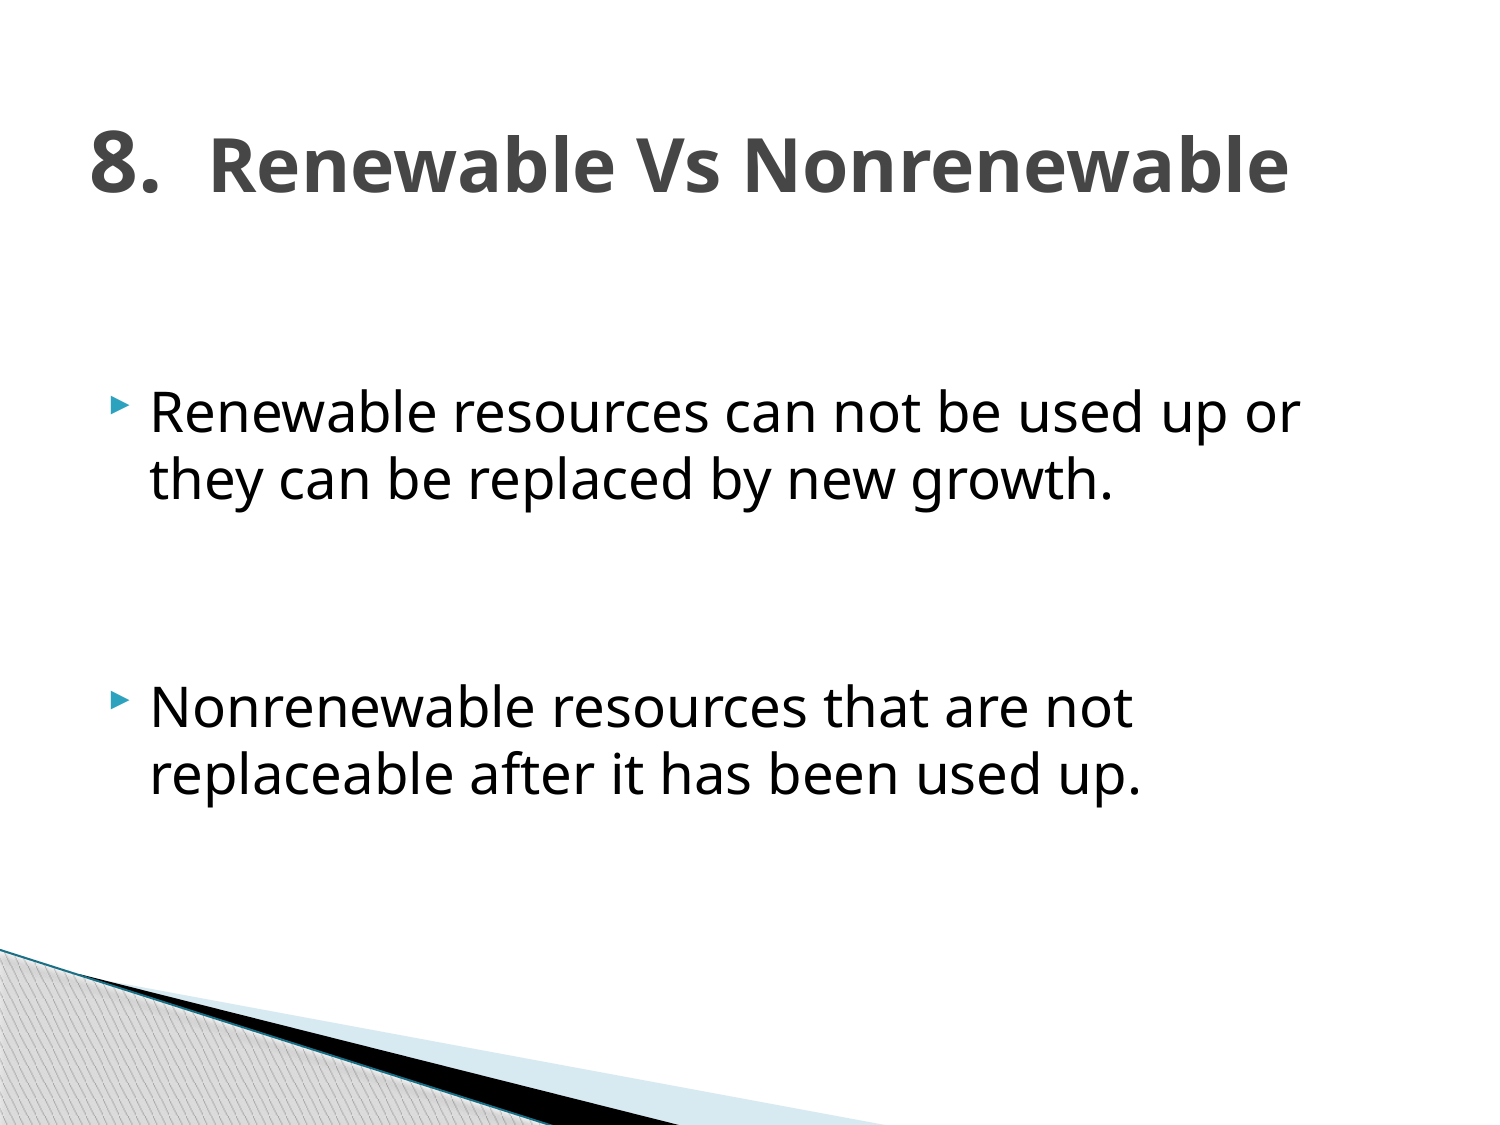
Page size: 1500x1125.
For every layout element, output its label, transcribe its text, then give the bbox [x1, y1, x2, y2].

title 8. Renewable Vs Nonrenewable [75, 45, 1425, 272]
list Renewable resources can not be used up or they can be replaced by new growth. Nonrenewable resources that are not replaceable after it has been used up. [75, 368, 1425, 986]
